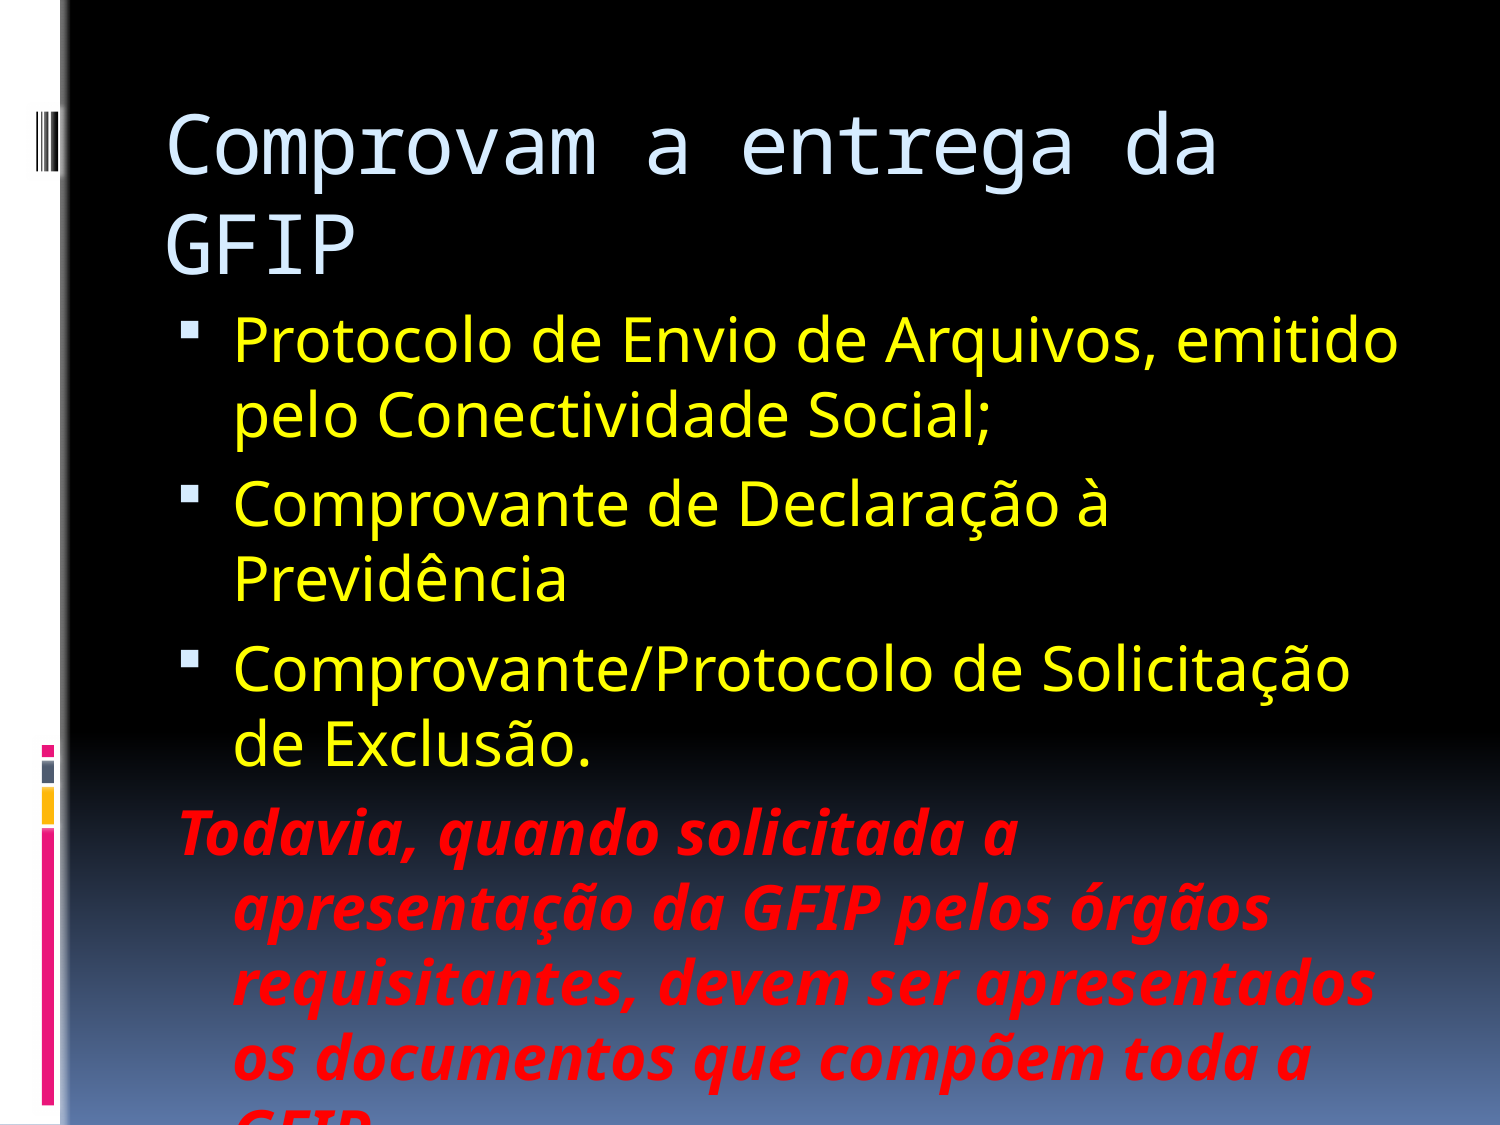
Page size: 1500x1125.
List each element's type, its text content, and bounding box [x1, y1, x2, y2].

list Protocolo de Envio de Arquivos, emitido pelo Conectividade Social; Comprovante de Declaração à Previdência Comprovante/Protocolo de Solicitação de Exclusão. Todavia, quando solicitada a apresentação da GFIP pelos órgãos requisitantes, devem ser apresentados os documentos que compõem toda a GFIP [150, 292, 1425, 1043]
title Comprovam a entrega da GFIP [150, 83, 1425, 234]
